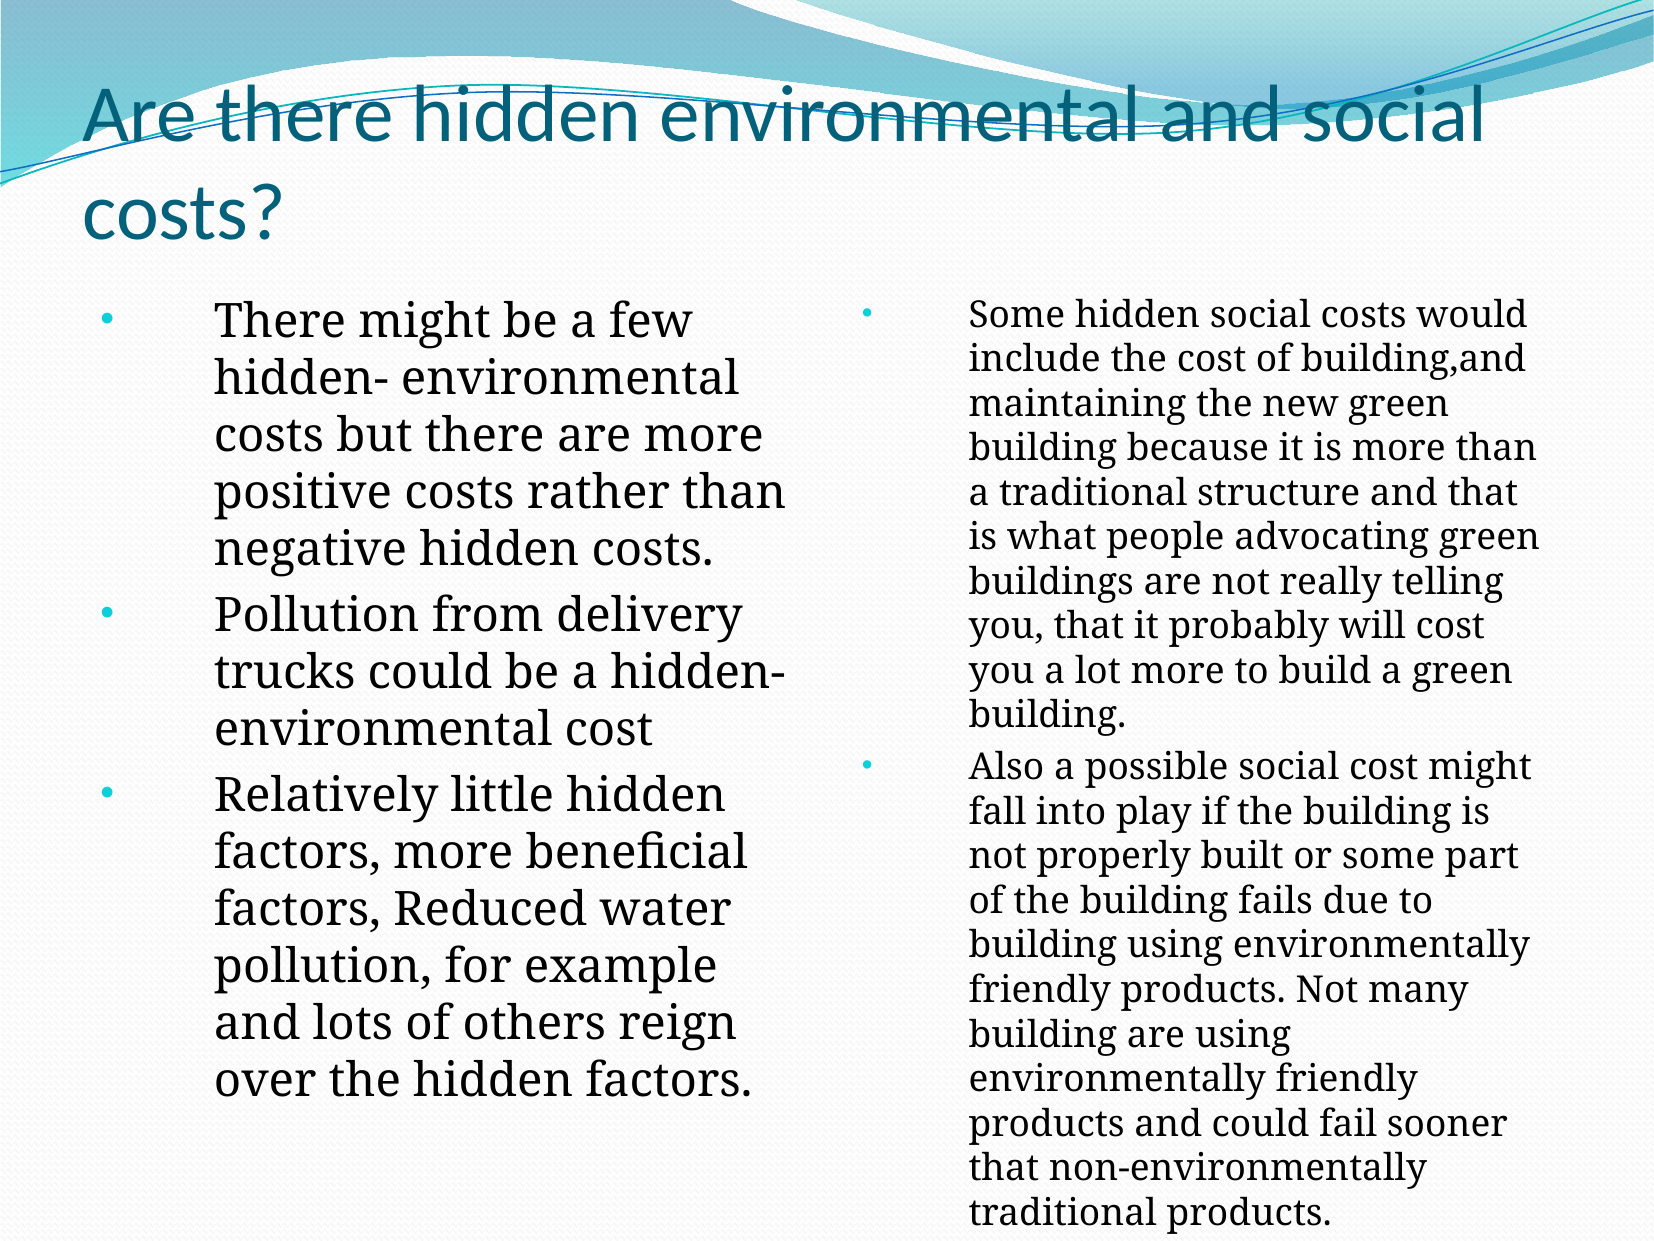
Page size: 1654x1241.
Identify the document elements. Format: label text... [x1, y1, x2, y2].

list Some hidden social costs would include the cost of building,and maintaining the new green building because it is more than a traditional structure and that is what people advocating green buildings are not really telling you, that it probably will cost you a lot more to build a green building. Also a possible social cost might fall into play if the building is not properly built or some part of the building fails due to building using environmentally friendly products. Not many building are using environmentally friendly products and could fail sooner that non-environmentally traditional products. [844, 290, 1570, 1241]
title Are there hidden environmental and social costs? [82, 49, 1570, 256]
list There might be a few hidden- environmental costs but there are more positive costs rather than negative hidden costs. Pollution from delivery trucks could be a hidden- environmental cost Relatively little hidden factors, more beneficial factors, Reduced water pollution, for example and lots of others reign over the hidden factors. [82, 290, 808, 1130]
